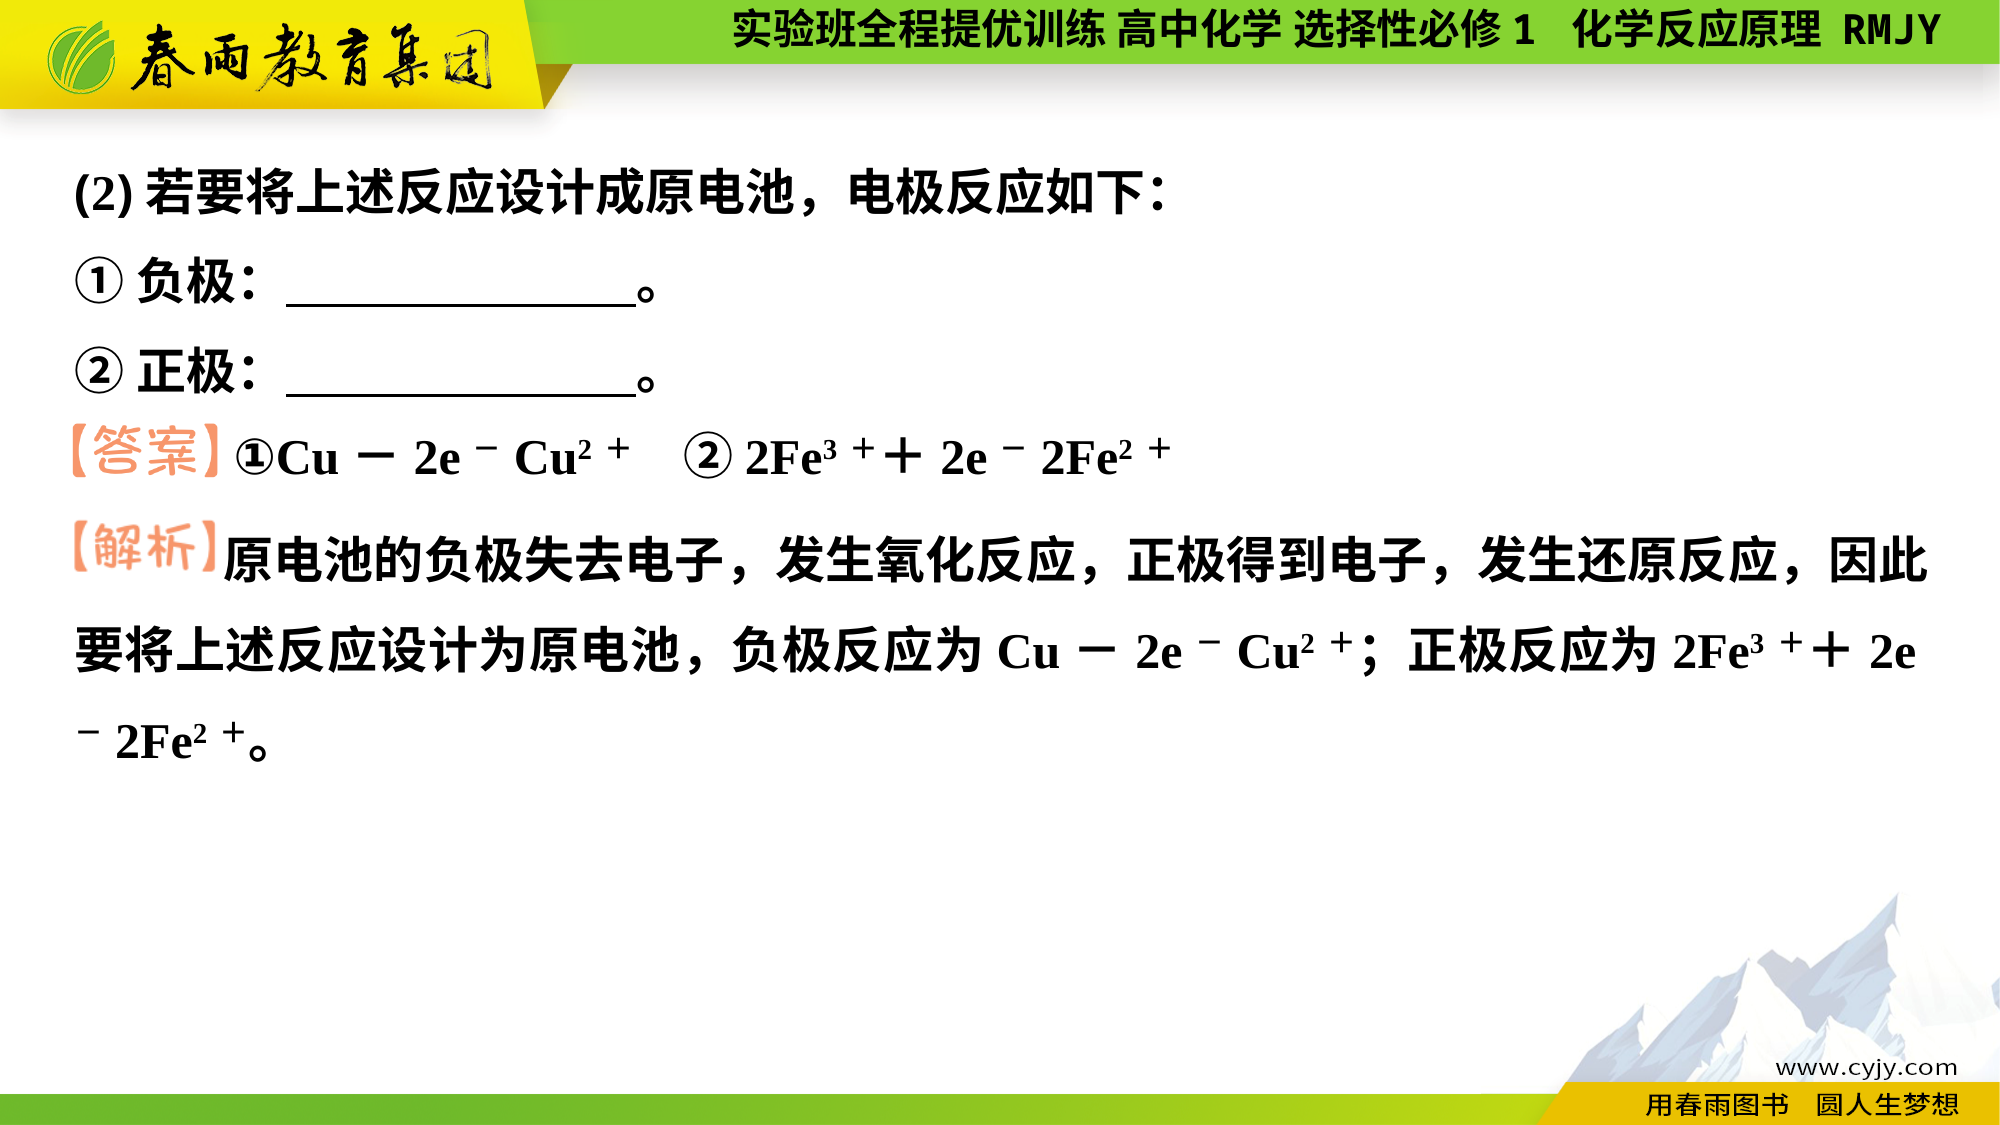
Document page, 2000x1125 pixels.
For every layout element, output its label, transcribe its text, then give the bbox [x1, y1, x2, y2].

picture [0, 0, 2000, 1125]
list (2)若要将上述反应设计成原电池，电极反应如下： ①负极： 。 ②正极： 。 [59, 122, 1944, 399]
